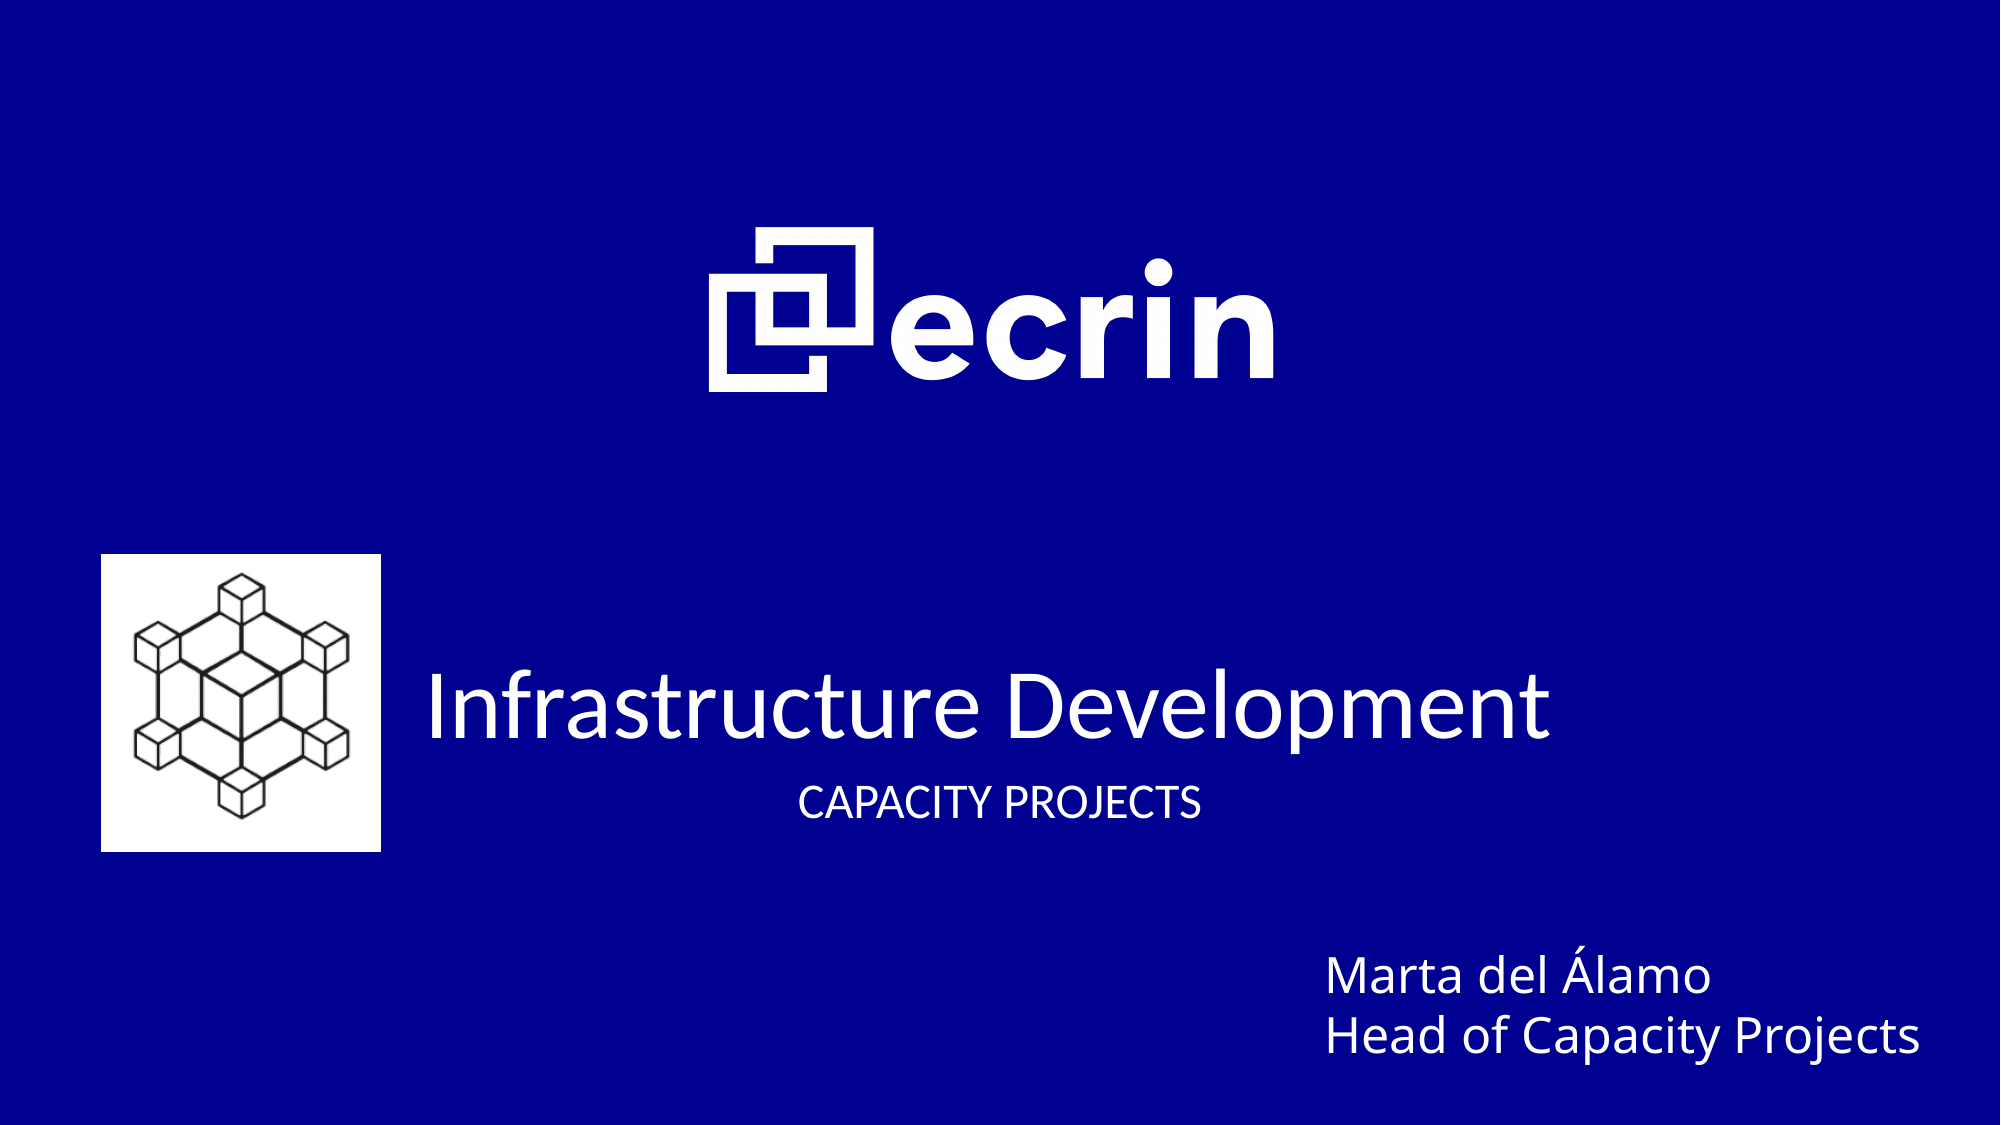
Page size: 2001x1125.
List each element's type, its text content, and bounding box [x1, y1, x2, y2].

picture [655, 173, 1345, 446]
title Infrastructure Development [100, 495, 1900, 768]
picture [100, 554, 382, 852]
subtitle CAPACITY PROJECTS [249, 767, 1750, 874]
text_box Marta del Álamo Head of Capacity Projects [1309, 936, 1937, 1071]
